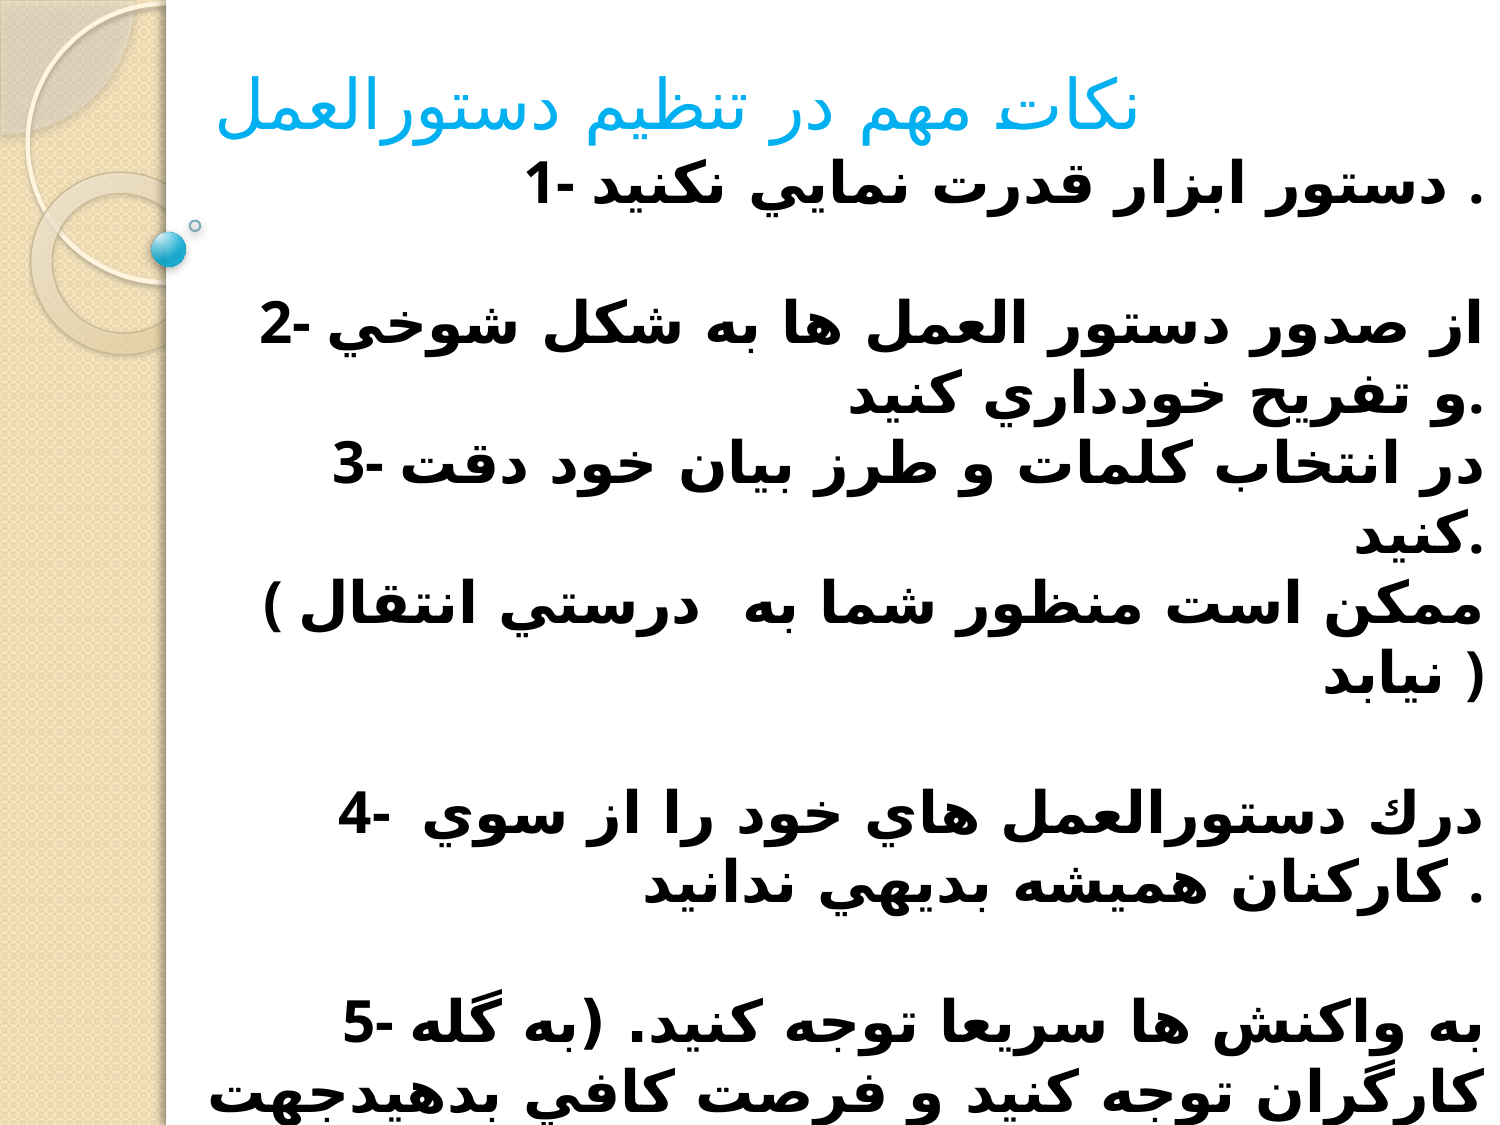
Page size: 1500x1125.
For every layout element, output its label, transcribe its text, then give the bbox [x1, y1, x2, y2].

text_box 1- دستور ابزار قدرت نمايي نكنيد . 2- از صدور دستور العمل ها به شكل شوخي و تفريح خودداري كنيد. 3- در انتخاب كلمات و طرز بيان خود دقت كنيد. ( ممكن است منظور شما به درستي انتقال نيابد ) 4- درك دستورالعمل هاي خود را از سوي كاركنان هميشه بديهي ندانيد . 5- به واكنش ها سريعا توجه كنيد. (به گله كارگران توجه كنيد و فرصت كافي بدهيدجهت سوء برداشتها و ترميم اشتباهات و كشف مخالفتها ) [174, 137, 1500, 1125]
title نكات مهم در تنظيم دستورالعمل [200, 50, 1415, 151]
